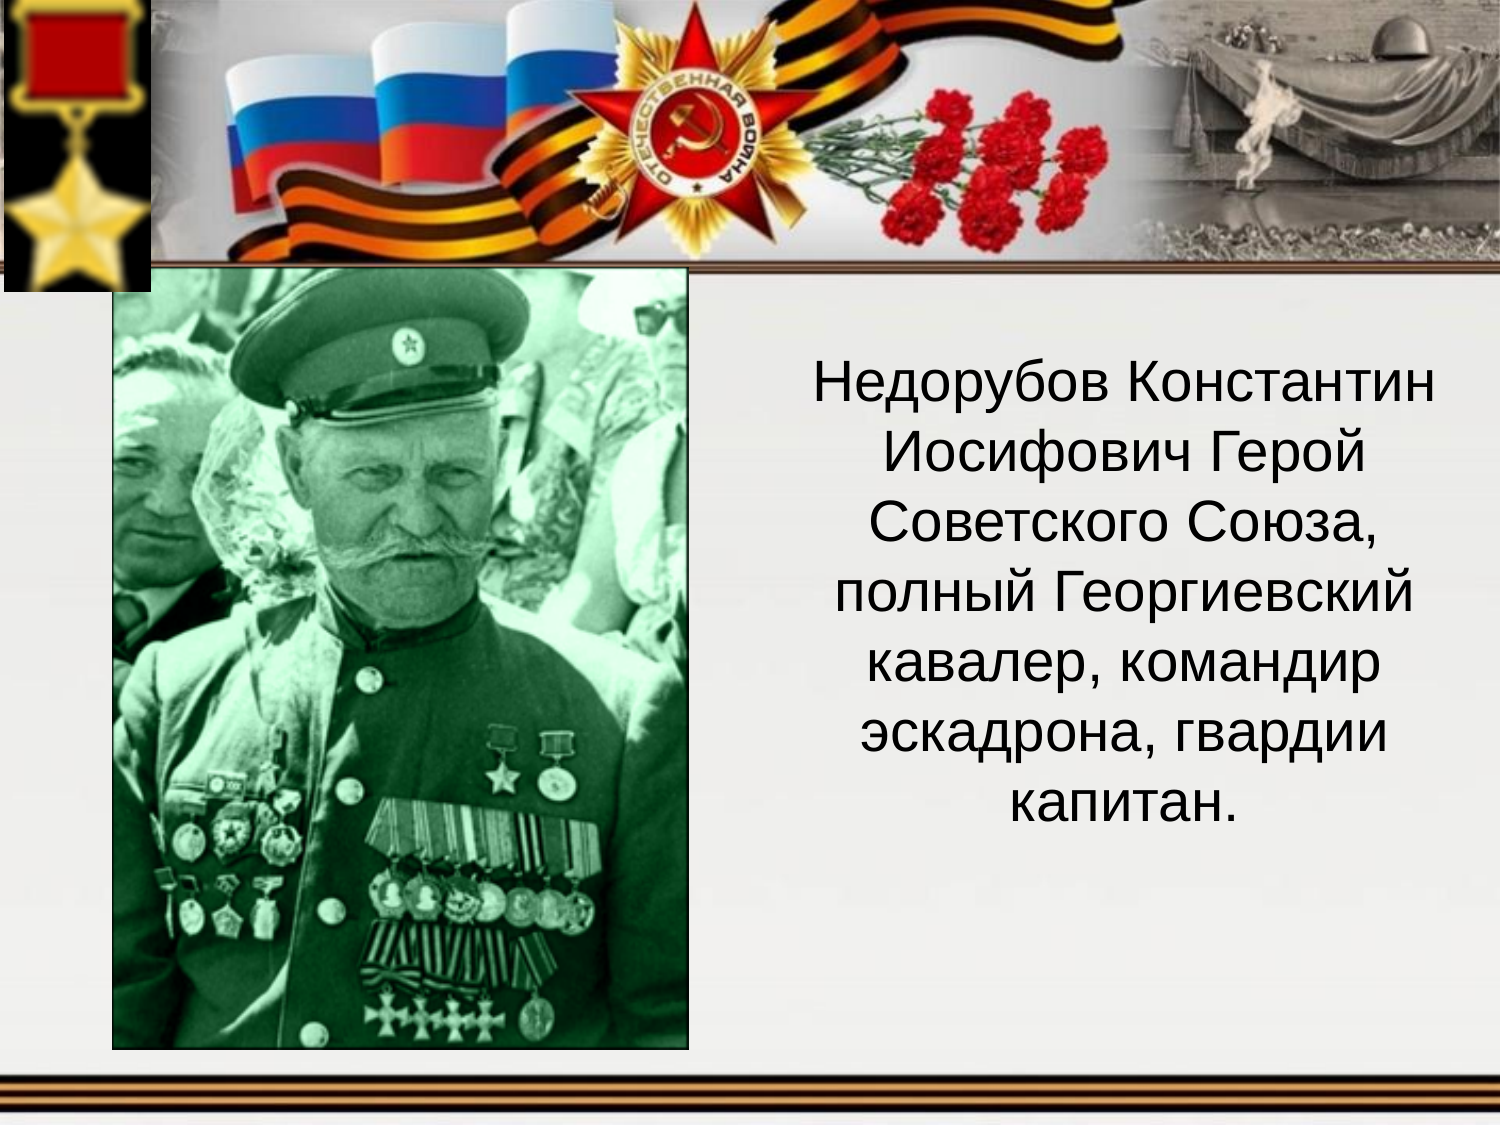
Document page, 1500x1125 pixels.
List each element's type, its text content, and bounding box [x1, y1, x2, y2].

text_box Недорубов Константин Иосифович Герой Советского Союза, полный Георгиевский кавалер, командир эскадрона, гвардии капитан. [749, 125, 1500, 840]
picture [0, 0, 1500, 1125]
